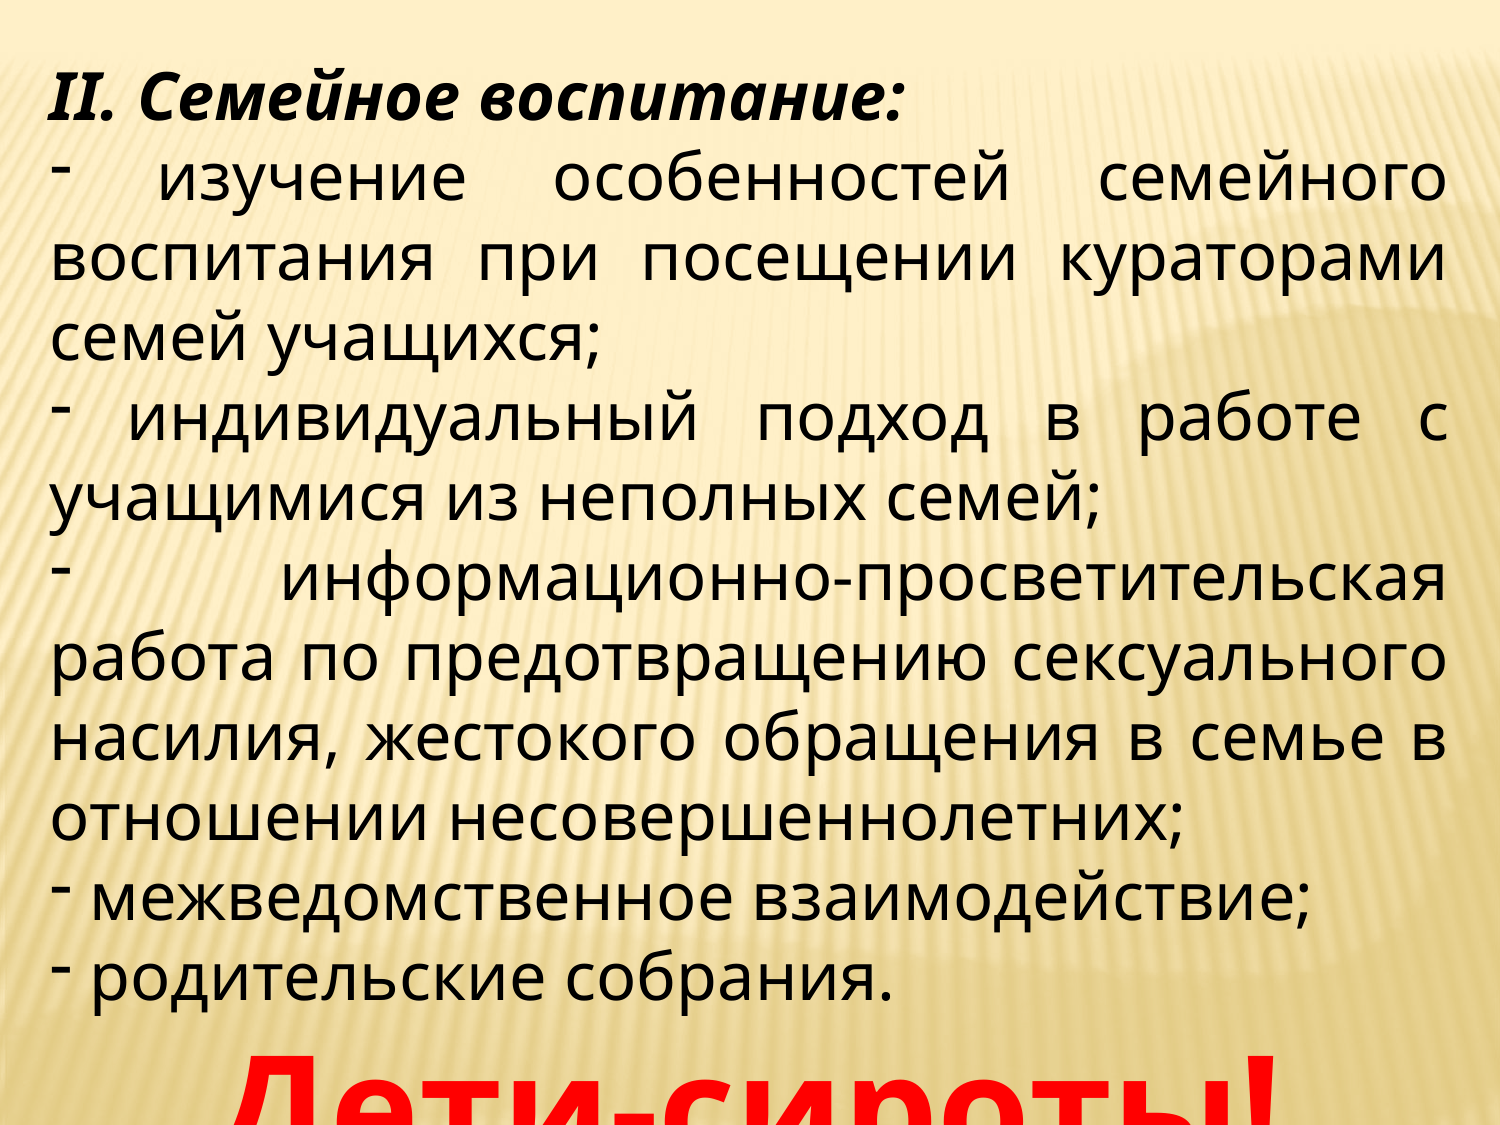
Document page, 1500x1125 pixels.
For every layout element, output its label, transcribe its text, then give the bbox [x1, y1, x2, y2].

text_box II. Семейное воспитание: изучение особенностей семейного воспитания при посещении кураторами семей учащихся; индивидуальный подход в работе с учащимися из неполных семей; информационно-просветительская работа по предотвращению сексуального насилия, жестокого обращения в семье в отношении несовершеннолетних; межведомственное взаимодействие; родительские собрания. Дети-сироты! [35, 46, 1465, 1125]
